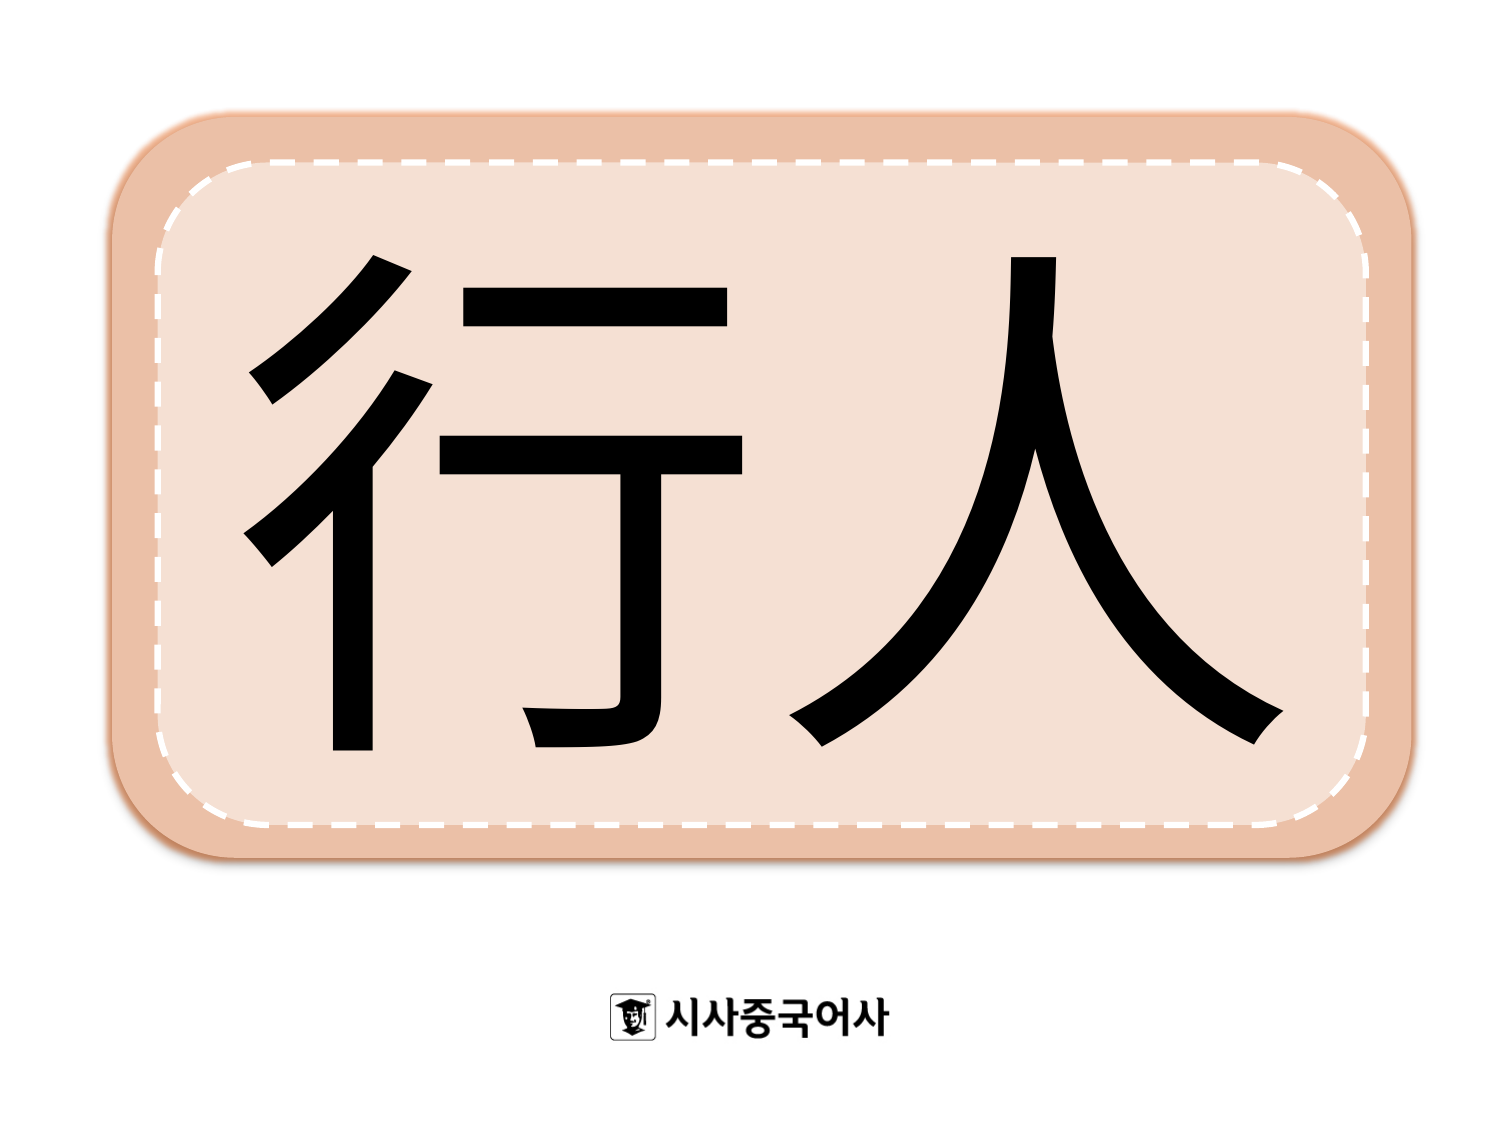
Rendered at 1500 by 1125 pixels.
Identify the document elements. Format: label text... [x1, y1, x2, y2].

picture [602, 987, 898, 1047]
text_box 行人 [162, 160, 1371, 824]
